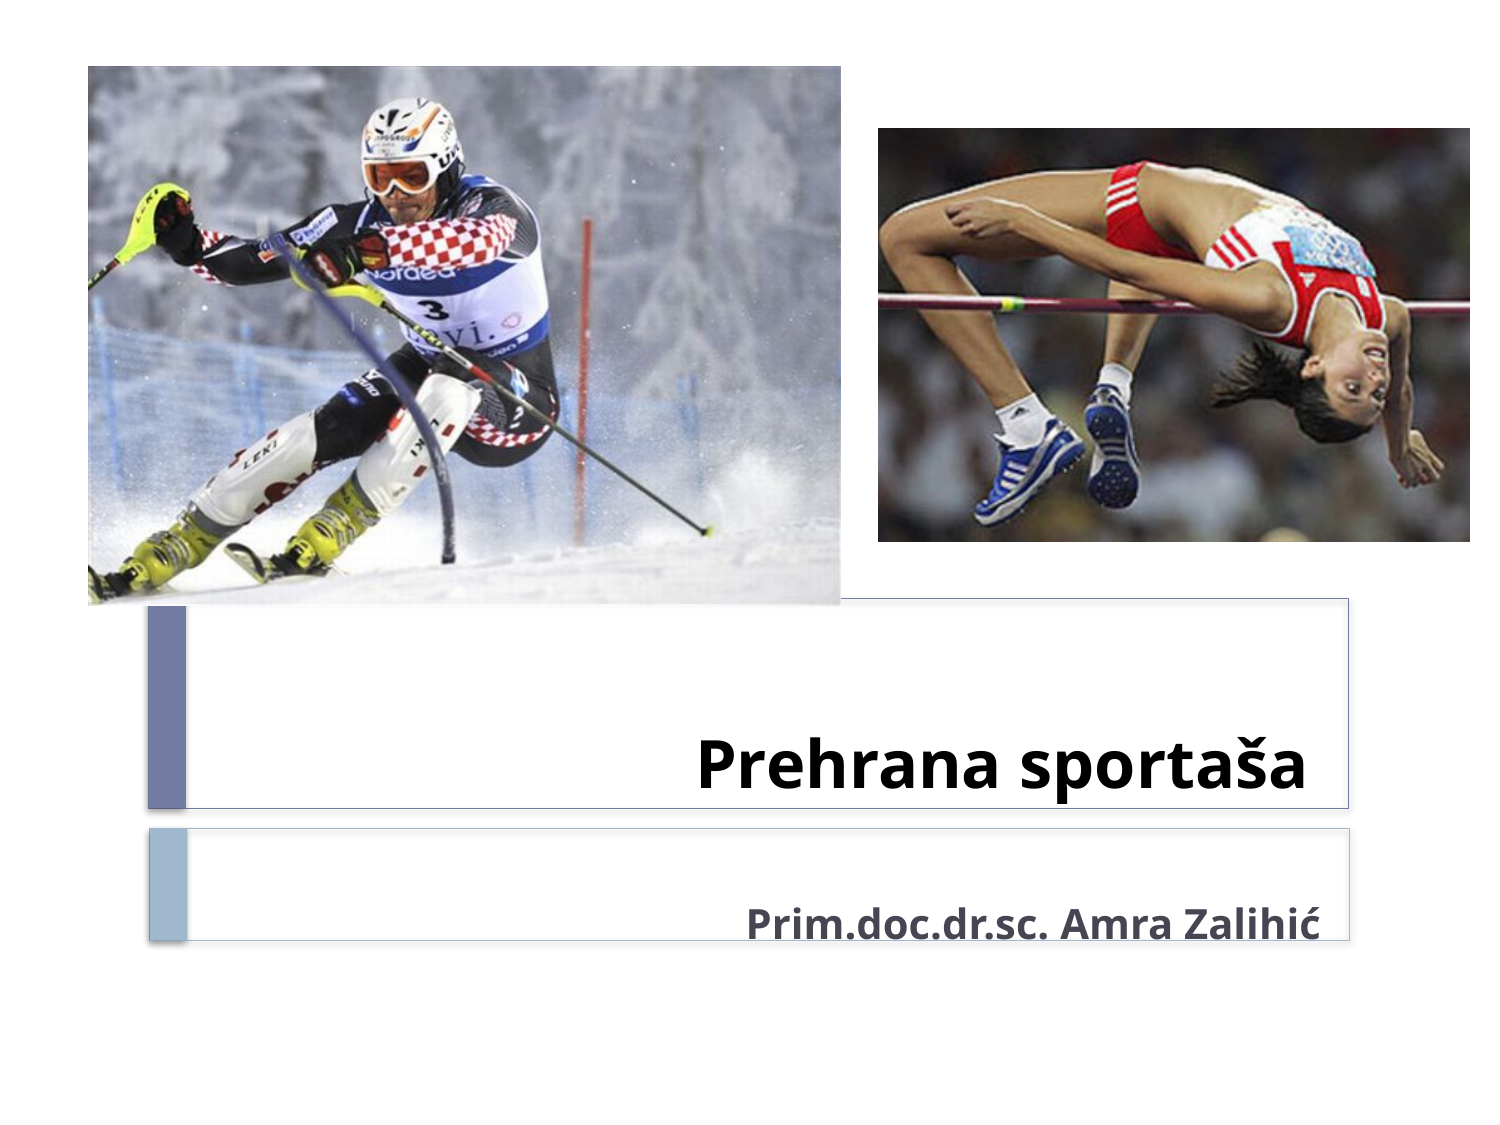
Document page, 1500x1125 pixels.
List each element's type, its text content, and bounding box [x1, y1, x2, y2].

picture [88, 66, 841, 606]
picture [878, 128, 1470, 542]
title Prehrana sportaša [199, 714, 1325, 878]
subtitle Prim.doc.dr.sc. Amra Zalihić [210, 890, 1336, 979]
